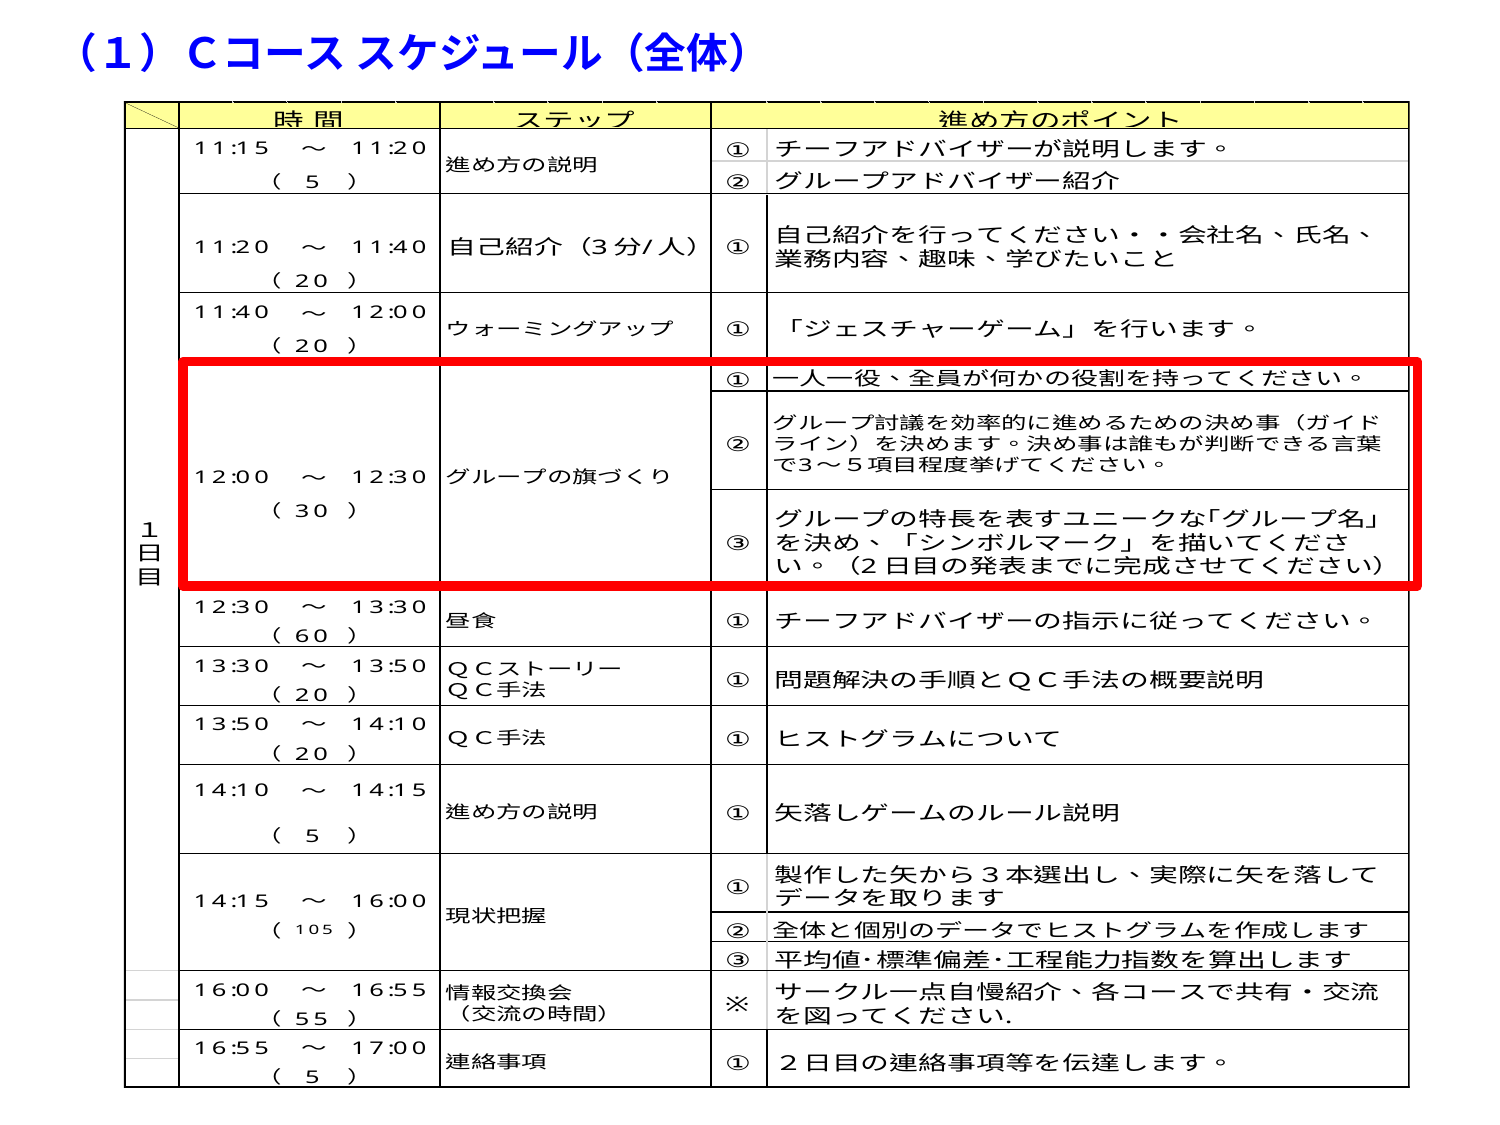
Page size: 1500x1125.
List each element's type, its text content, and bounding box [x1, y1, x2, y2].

picture [123, 101, 1412, 1089]
text_box （１）Ｃコース スケジュール（全体） [41, 19, 1022, 84]
